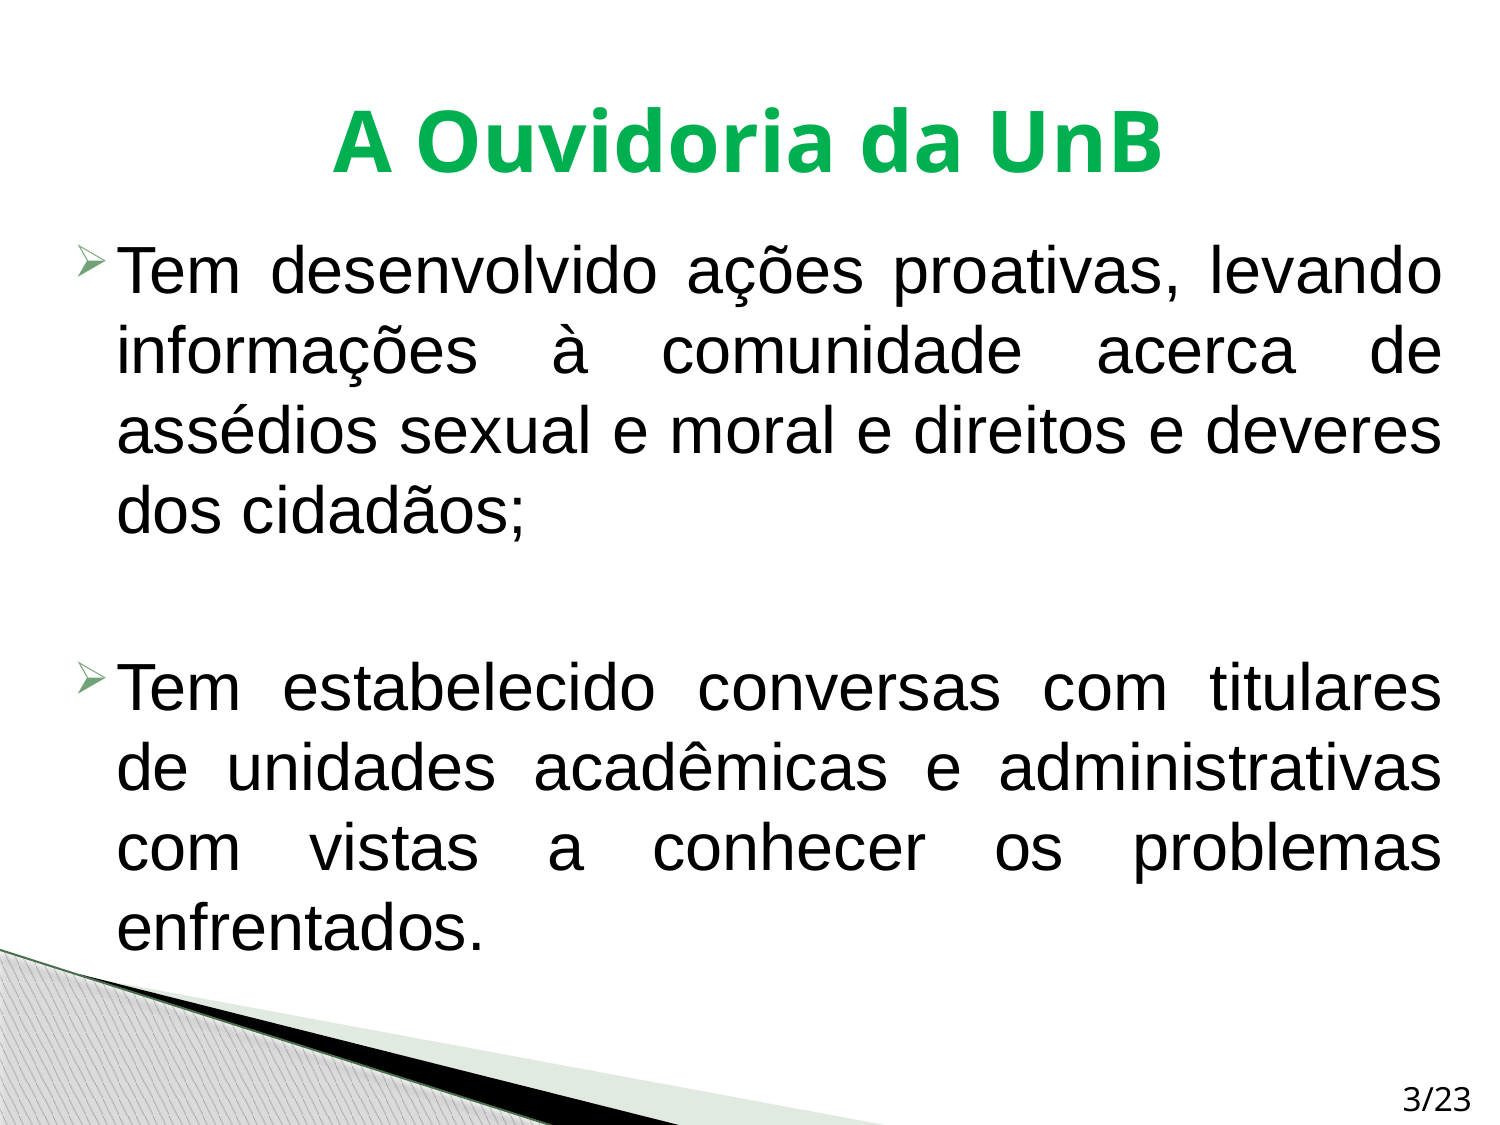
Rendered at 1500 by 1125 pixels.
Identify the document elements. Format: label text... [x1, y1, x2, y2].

title A Ouvidoria da UnB [75, 45, 1425, 233]
text_box 3/23 [1387, 1070, 1500, 1125]
list Tem desenvolvido ações proativas, levando informações à comunidade acerca de assédios sexual e moral e direitos e deveres dos cidadãos; Tem estabelecido conversas com titulares de unidades acadêmicas e administrativas com vistas a conhecer os problemas enfrentados. [41, 219, 1459, 1012]
